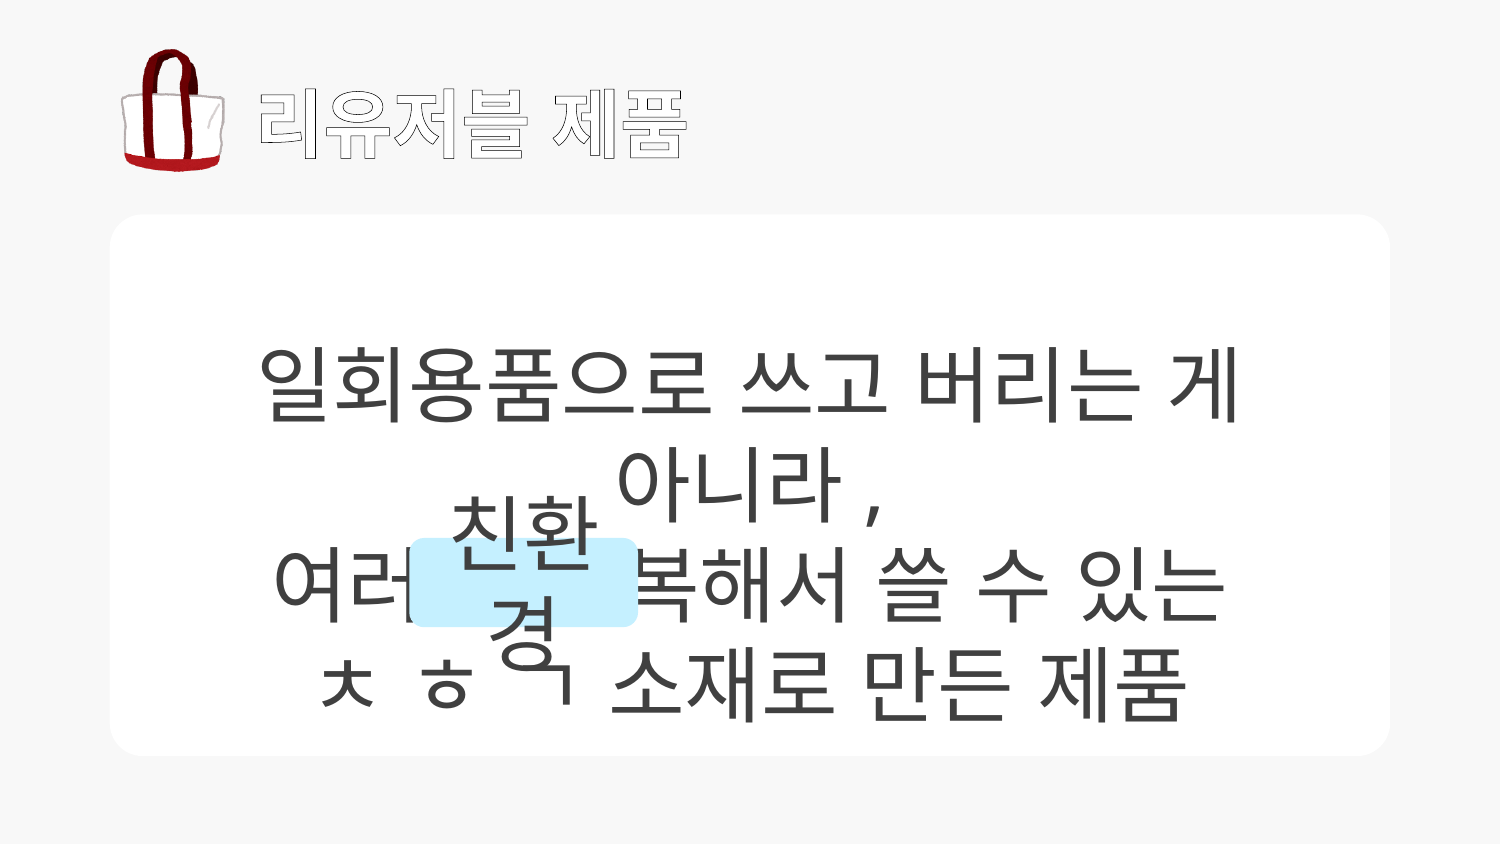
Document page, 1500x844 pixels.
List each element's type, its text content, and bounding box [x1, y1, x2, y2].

text_box 일회용품으로 쓰고 버리는 게 아니라, 여러 번 반복해서 쓸 수 있는 ㅊ ㅎ ㄱ 소재로 만든 제품 [157, 326, 1343, 741]
text_box 친환경 [408, 536, 640, 629]
text_box 리유저블 제품 [239, 93, 1082, 151]
text_box [108, 213, 1392, 758]
picture [109, 45, 233, 177]
